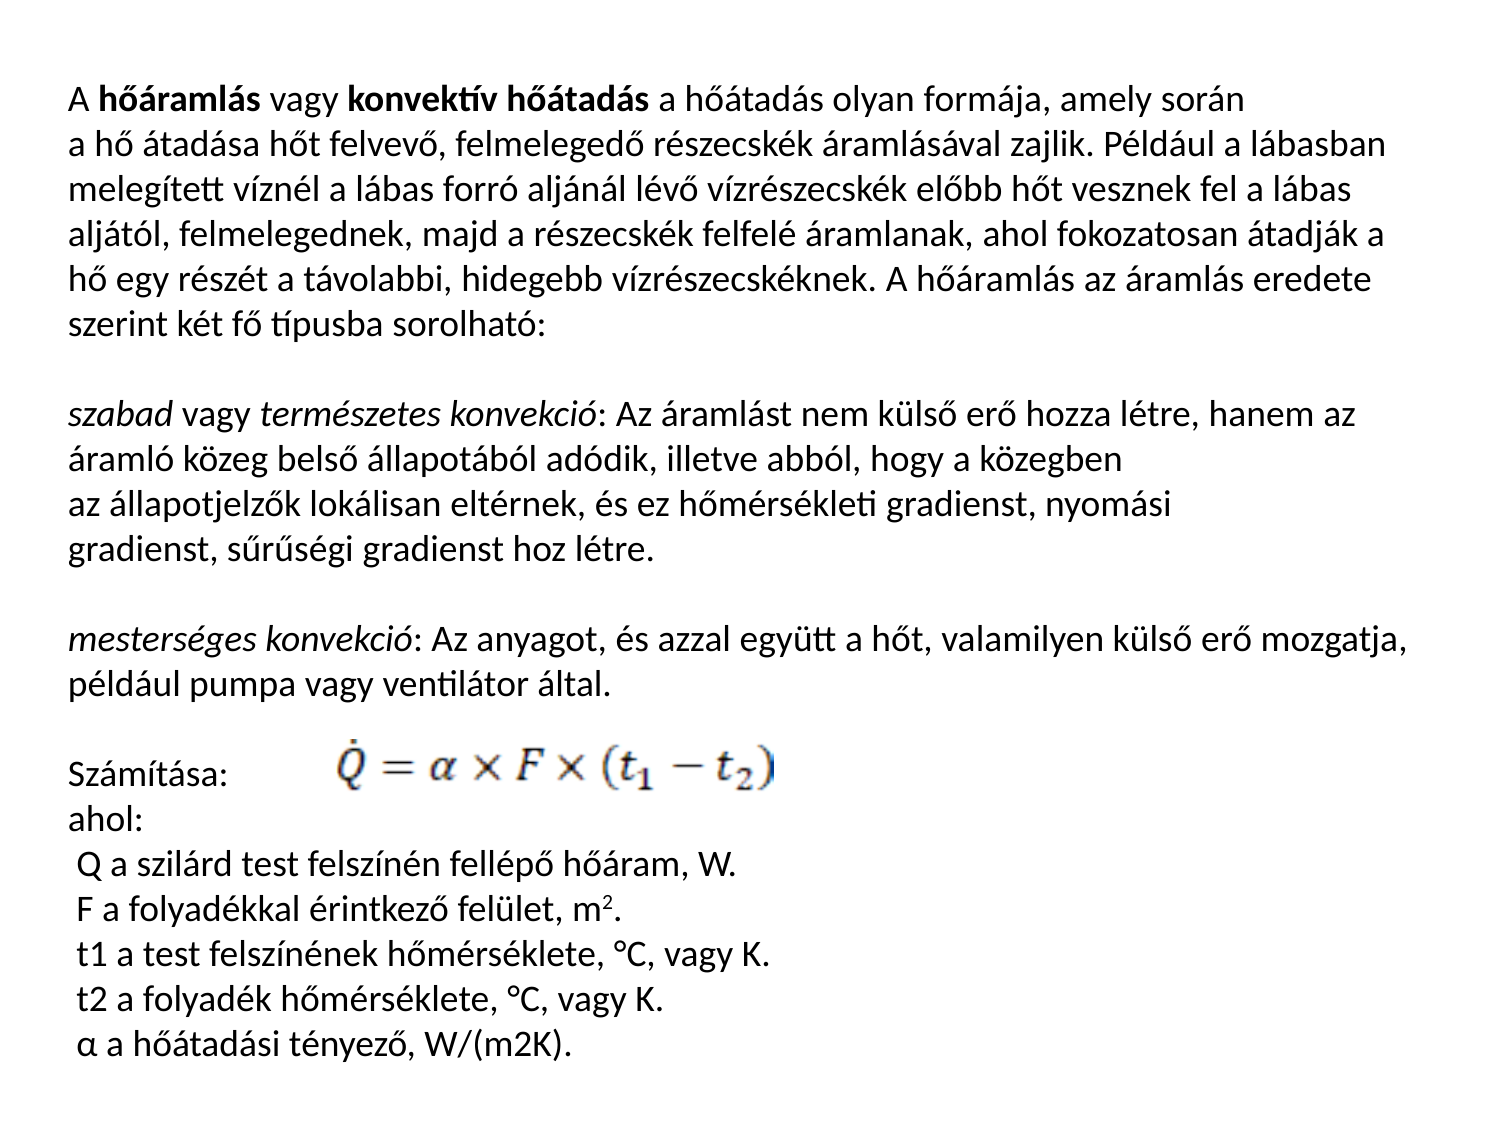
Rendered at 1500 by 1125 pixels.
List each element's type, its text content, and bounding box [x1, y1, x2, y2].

picture [336, 739, 774, 808]
text_box A hőáramlás vagy konvektív hőátadás a hőátadás olyan formája, amely során a hő átadása hőt felvevő, felmelegedő részecskék áramlásával zajlik. Például a lábasban melegített víznél a lábas forró aljánál lévő vízrészecskék előbb hőt vesznek fel a lábas aljától, felmelegednek, majd a részecskék felfelé áramlanak, ahol fokozatosan átadják a hő egy részét a távolabbi, hidegebb vízrészecskéknek. A hőáramlás az áramlás eredete szerint két fő típusba sorolható: szabad vagy természetes konvekció: Az áramlást nem külső erő hozza létre, hanem az áramló közeg belső állapotából adódik, illetve abból, hogy a közegben az állapotjelzők lokálisan eltérnek, és ez hőmérsékleti gradienst, nyomási gradienst, sűrűségi gradienst hoz létre. mesterséges konvekció: Az anyagot, és azzal együtt a hőt, valamilyen külső erő mozgatja, például pumpa vagy ventilátor által. Számítása: ahol: Q a szilárd test felszínén fellépő hőáram, W. F a folyadékkal érintkező felület, m2. t1 a test felszínének hőmérséklete, °C, vagy K. t2 a folyadék hőmérséklete, °C, vagy K. α a hőátadási tényező, W/(m2K). [53, 66, 1436, 1072]
